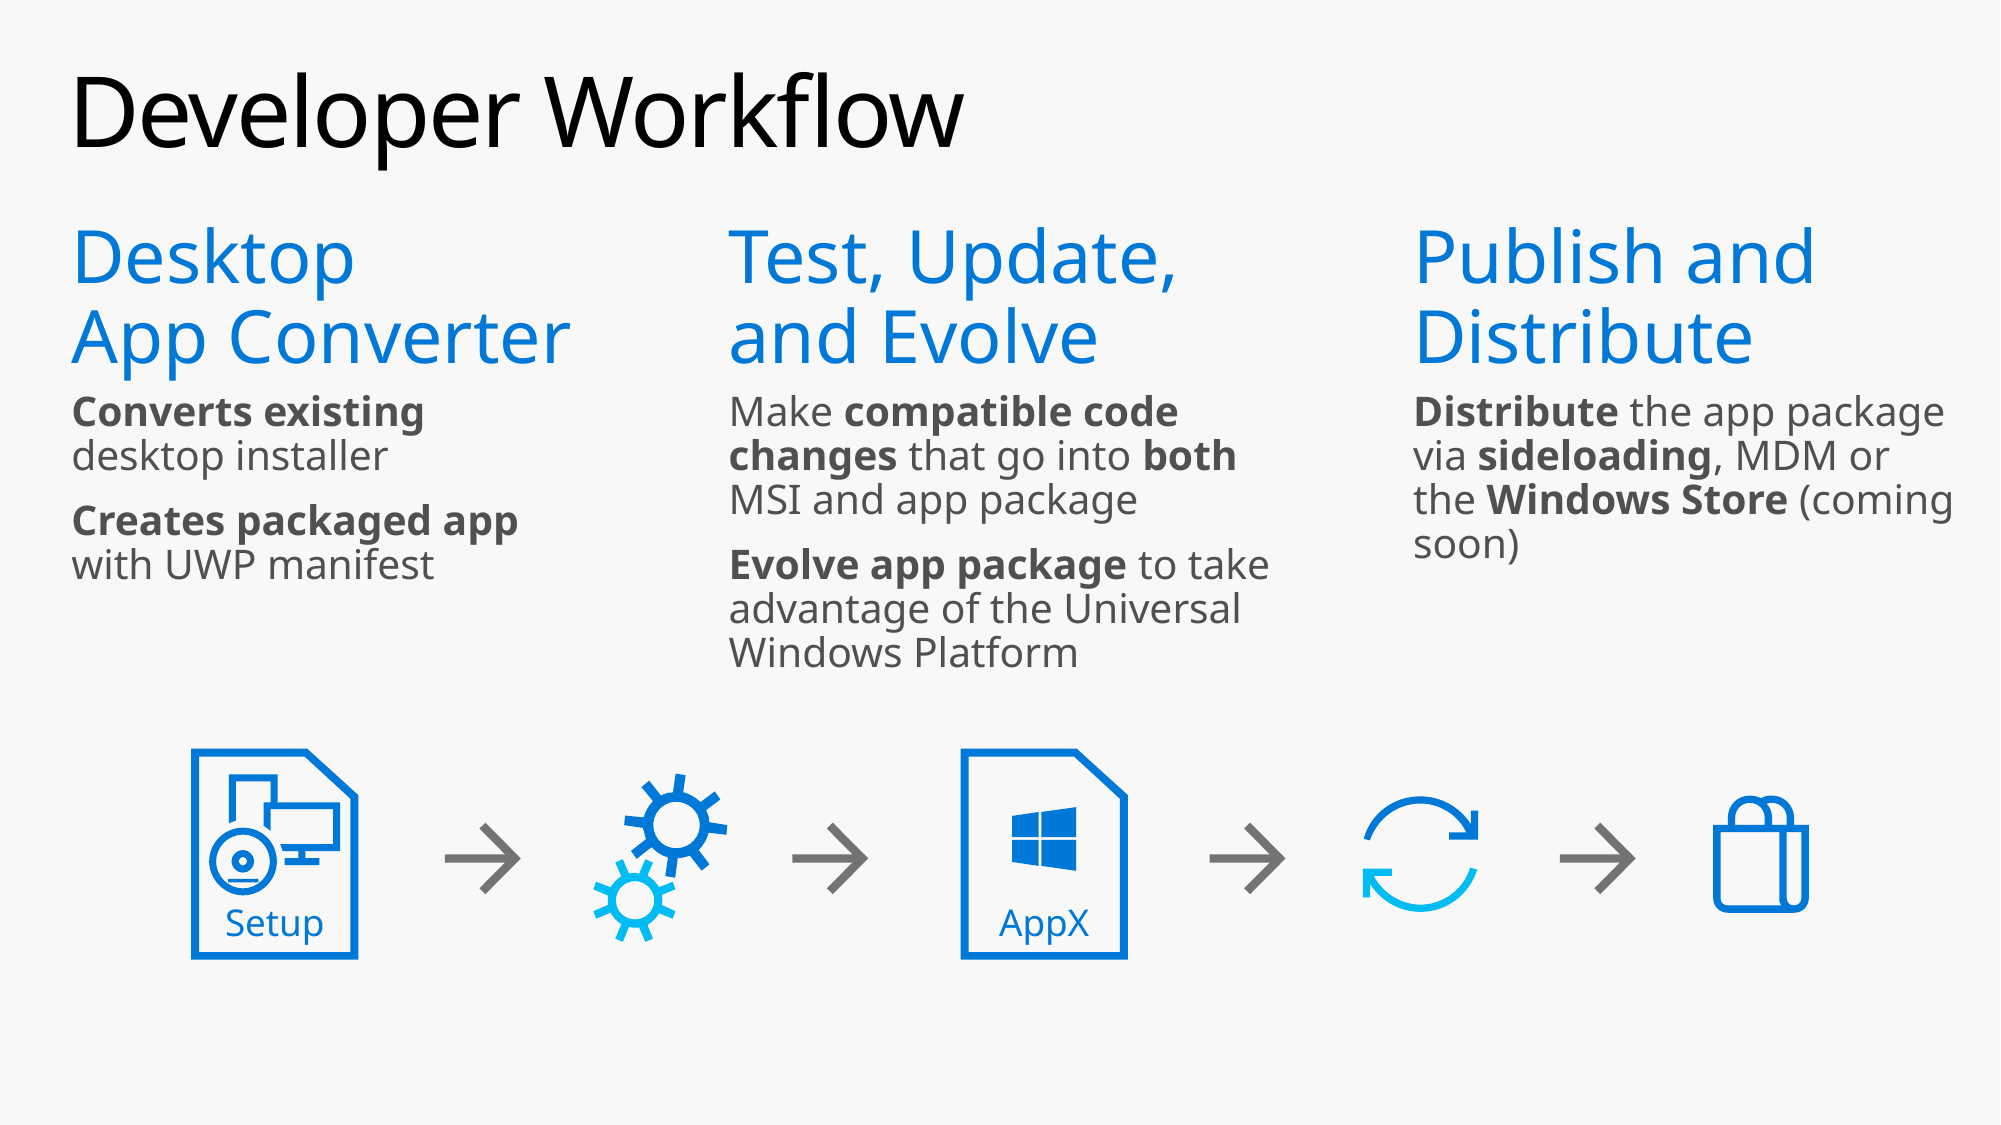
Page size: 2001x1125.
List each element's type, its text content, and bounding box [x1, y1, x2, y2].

title Developer Workflow [44, 47, 1957, 196]
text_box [960, 748, 1128, 960]
text_box Publish and Distribute Distribute the app package via sideloading, MDM or the Windows Store (coming soon) [1413, 220, 1957, 448]
text_box [593, 859, 676, 942]
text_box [1209, 825, 1280, 892]
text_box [1362, 796, 1479, 913]
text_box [190, 748, 359, 960]
text_box Desktop App Converter Converts existing desktop installer Creates packaged app with UWP manifest [71, 220, 579, 448]
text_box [1559, 825, 1630, 892]
text_box Test, Update, and Evolve Make compatible code changes that go into both MSI and app package Evolve app package to take advantage of the Universal Windows Platform [728, 220, 1277, 448]
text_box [792, 825, 863, 892]
text_box [1713, 795, 1809, 913]
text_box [444, 825, 516, 892]
text_box [624, 773, 728, 878]
